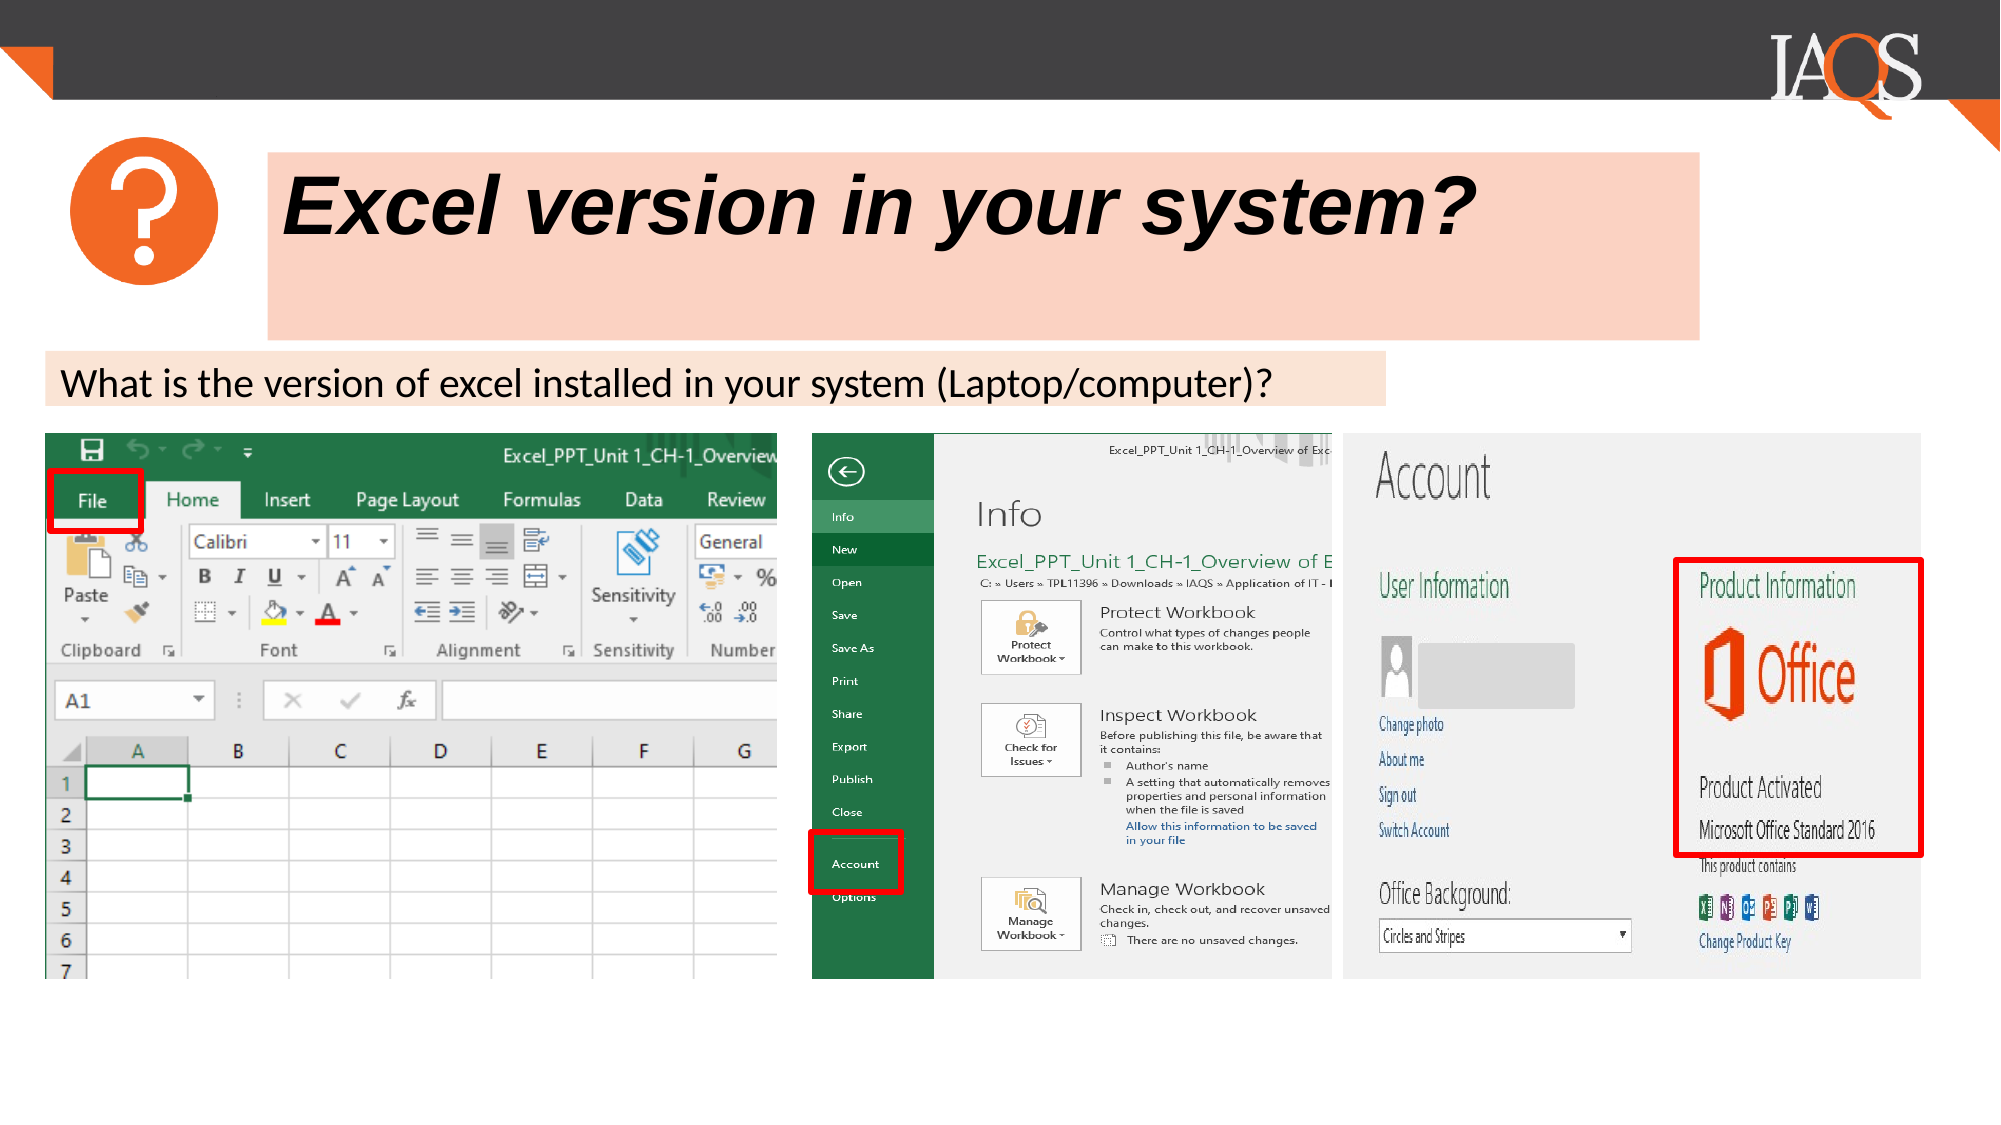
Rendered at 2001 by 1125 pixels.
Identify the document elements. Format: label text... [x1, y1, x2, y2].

title Excel version in your system? [267, 152, 1700, 341]
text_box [807, 433, 1333, 979]
text_box . [214, 90, 220, 98]
text_box What is the version of excel installed in your system (Laptop/computer)? [45, 350, 1386, 406]
picture [0, 0, 2000, 305]
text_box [45, 433, 778, 979]
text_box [1343, 433, 1925, 979]
